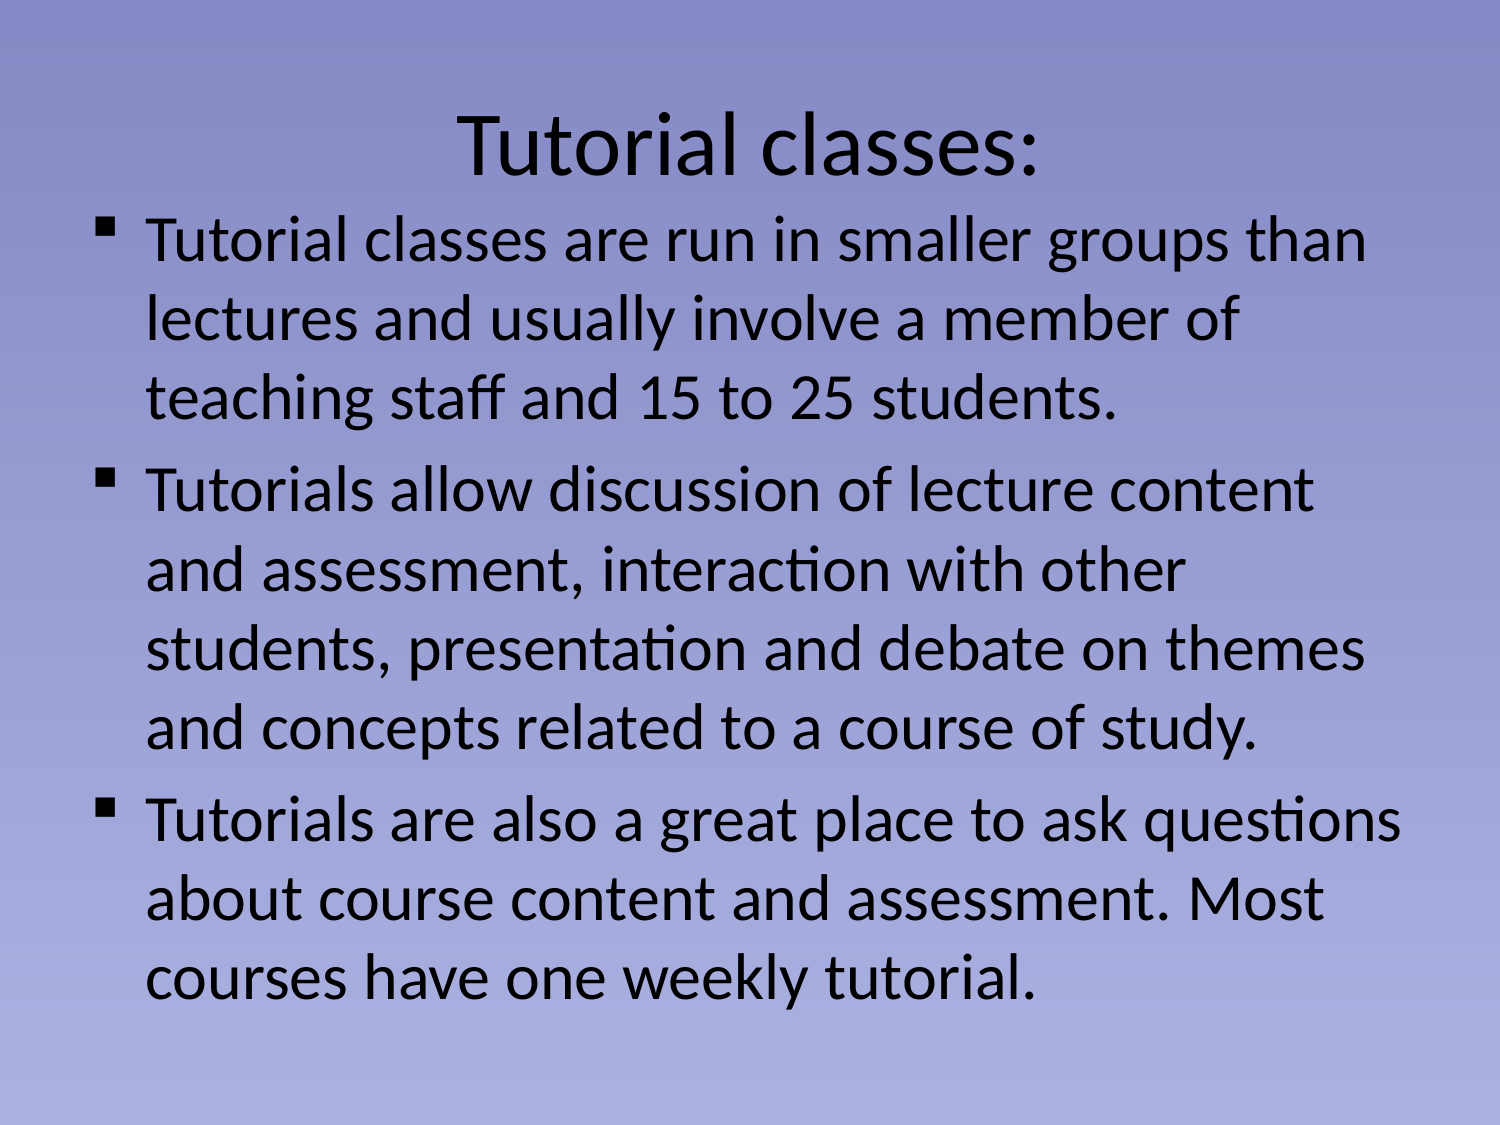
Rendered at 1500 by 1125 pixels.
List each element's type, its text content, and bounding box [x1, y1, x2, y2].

title Tutorial classes: [75, 45, 1425, 187]
list Tutorial classes are run in smaller groups than lectures and usually involve a member of teaching staff and 15 to 25 students. Tutorials allow discussion of lecture content and assessment, interaction with other students, presentation and debate on themes and concepts related to a course of study. Tutorials are also a great place to ask questions about course content and assessment. Most courses have one weekly tutorial. [75, 187, 1425, 1050]
